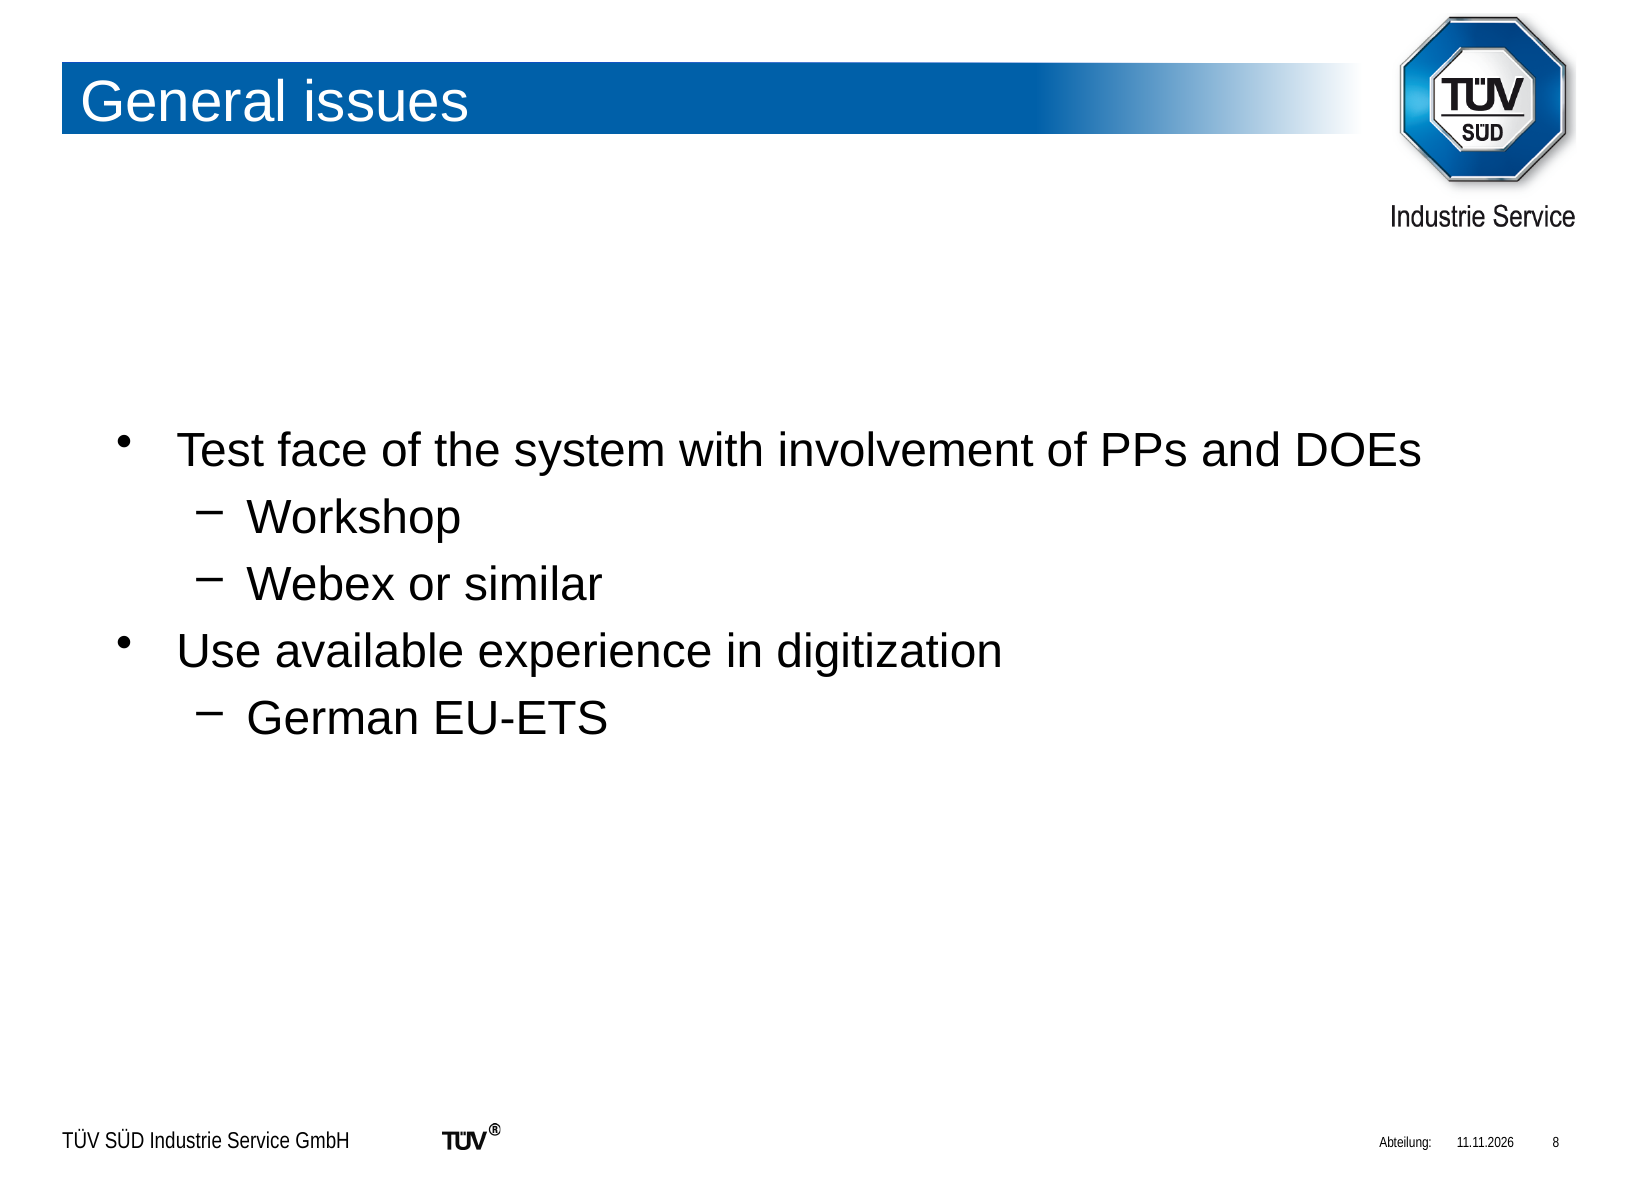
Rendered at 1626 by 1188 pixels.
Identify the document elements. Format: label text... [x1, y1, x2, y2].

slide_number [1449, 1124, 1514, 1161]
slide_number 8 [1514, 1124, 1576, 1161]
footer Abteilung: [585, 1124, 1449, 1161]
title General issues [63, 62, 1179, 134]
list Test face of the system with involvement of PPs and DOEs Workshop Webex or similar Use available experience in digitization German EU-ETS [99, 409, 1563, 783]
picture [1179, 62, 1381, 134]
